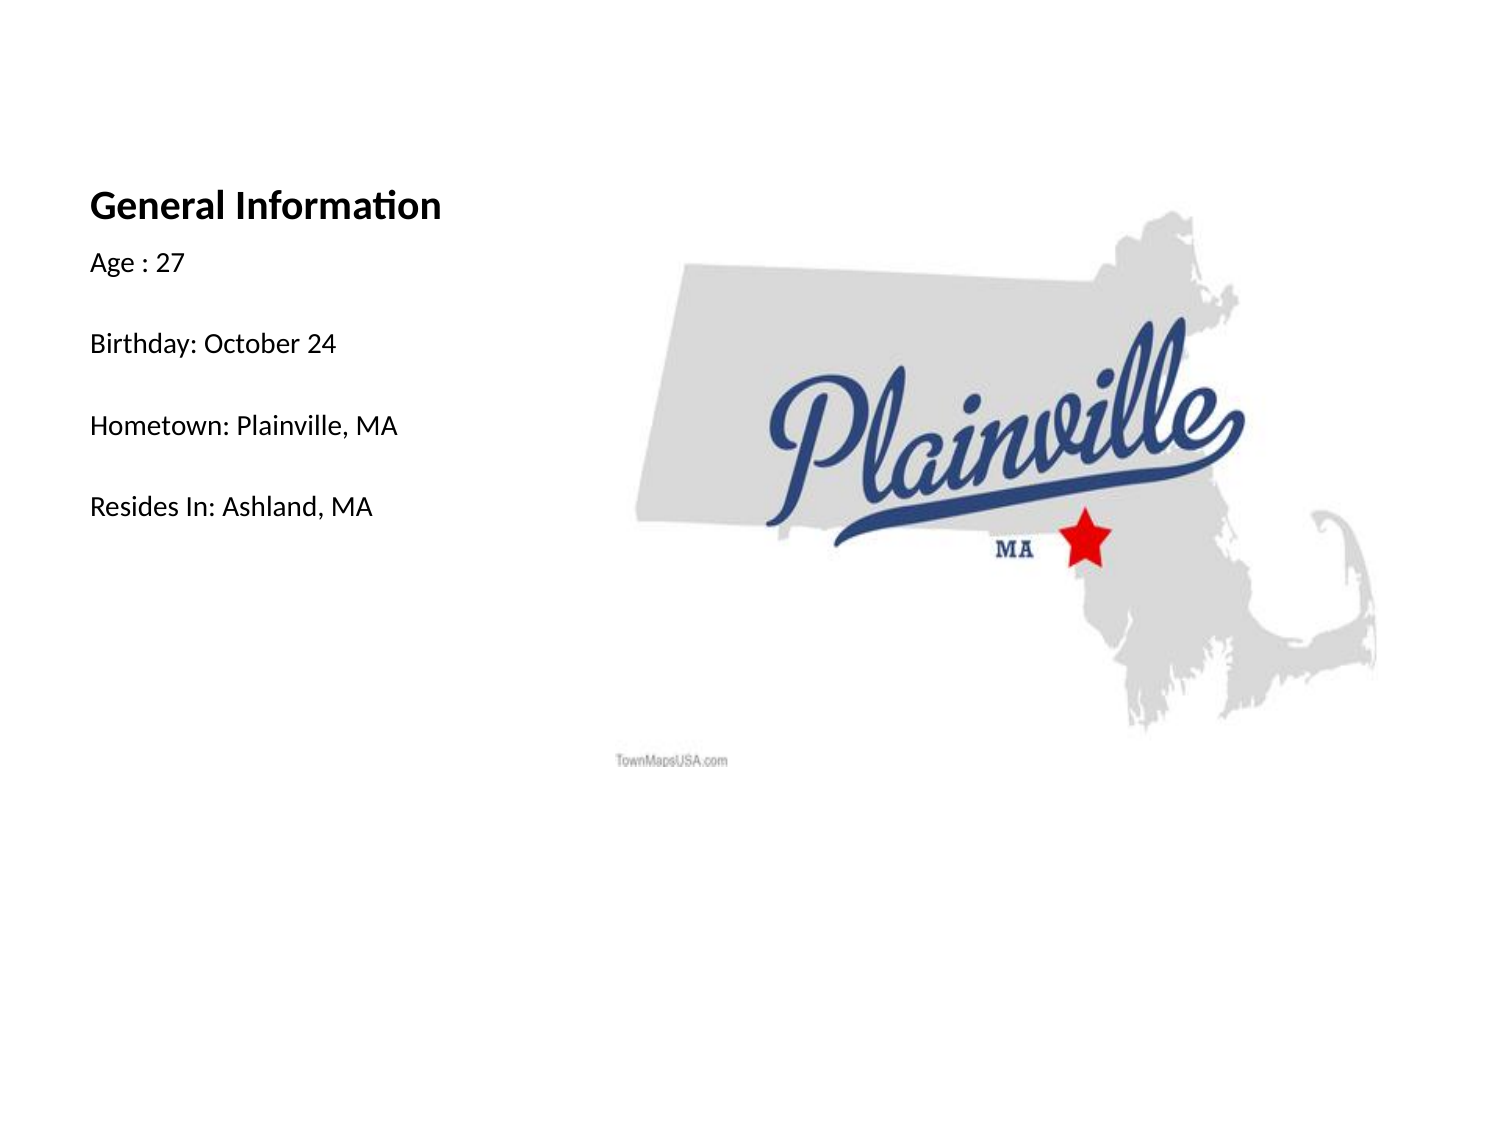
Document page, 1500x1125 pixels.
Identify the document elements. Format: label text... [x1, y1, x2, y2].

title General Information [75, 50, 500, 235]
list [614, 187, 1397, 768]
list Age : 27 Birthday: October 24 Hometown: Plainville, MA Resides In: Ashland, MA [75, 235, 569, 1005]
